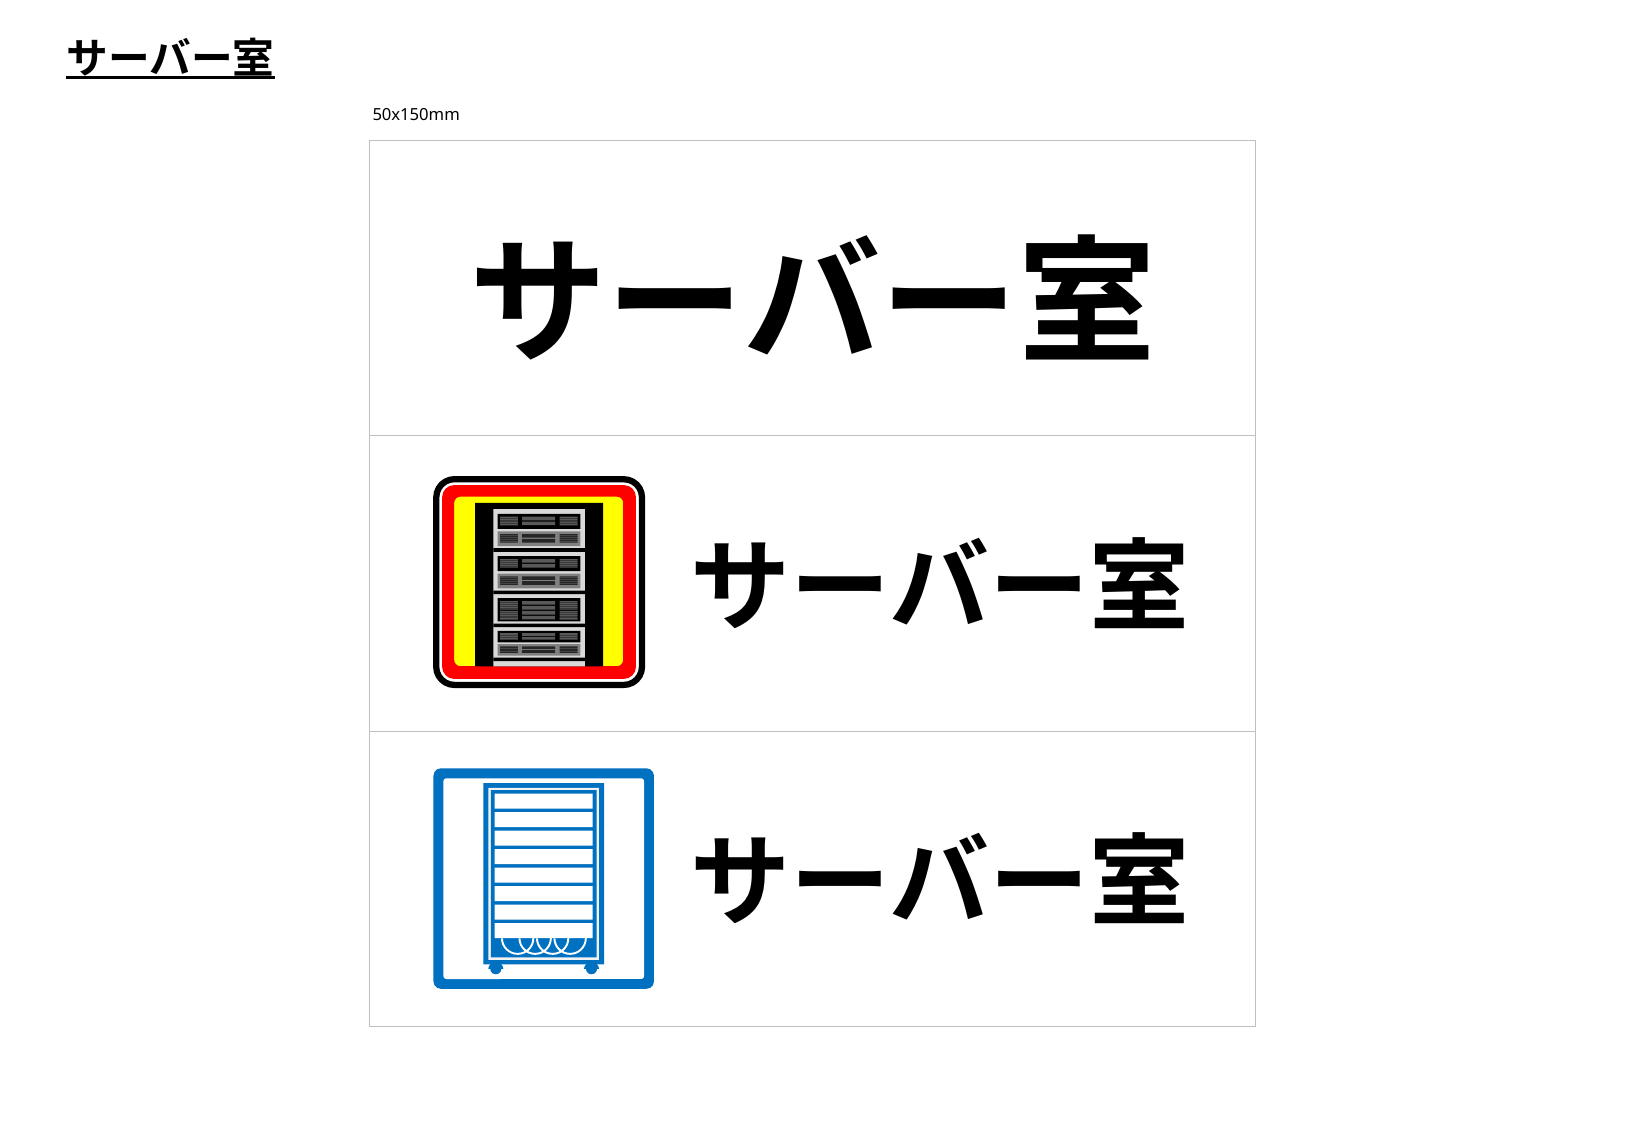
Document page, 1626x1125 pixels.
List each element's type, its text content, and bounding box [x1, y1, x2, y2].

text_box サーバー室 [675, 515, 1205, 650]
text_box [368, 730, 1256, 1027]
text_box 50x150mm [372, 103, 461, 125]
text_box サーバー室 [454, 206, 1171, 387]
text_box サーバー室 [51, 24, 290, 89]
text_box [433, 768, 654, 989]
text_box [436, 479, 642, 685]
text_box [368, 435, 1256, 730]
text_box サーバー室 [675, 810, 1205, 946]
text_box [368, 139, 1256, 435]
